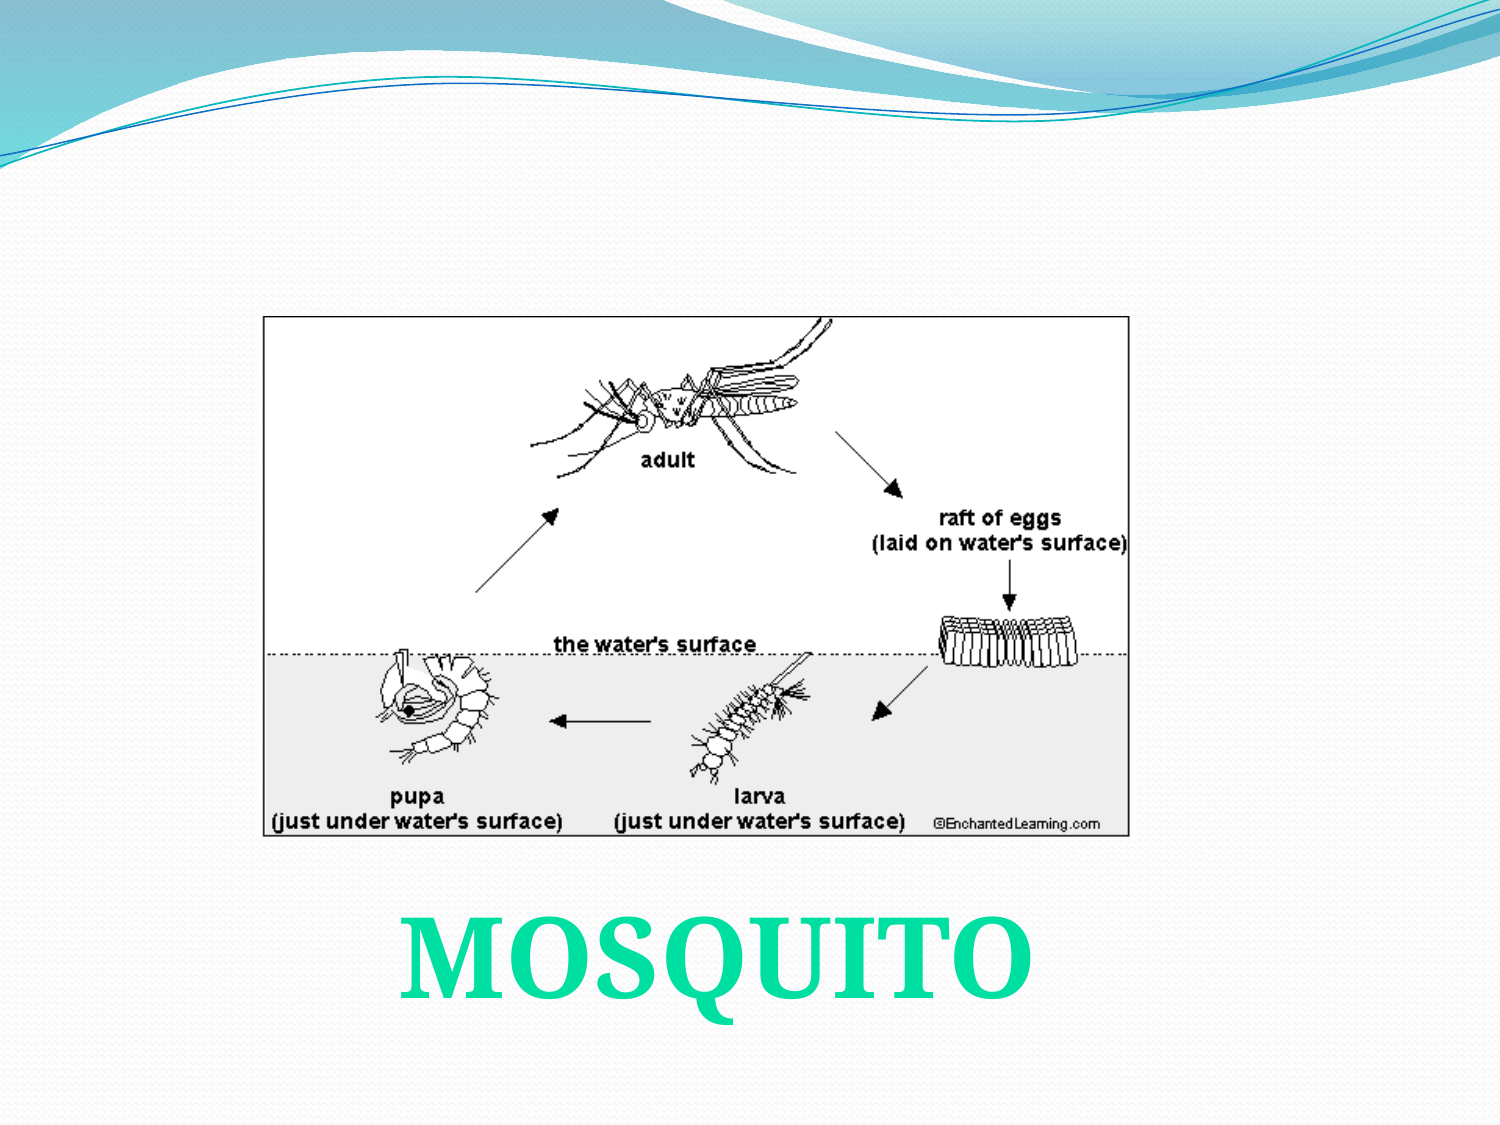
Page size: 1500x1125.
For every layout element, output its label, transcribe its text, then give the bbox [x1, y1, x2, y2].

picture [257, 316, 1137, 841]
text_box Mosquito [383, 878, 1053, 1029]
